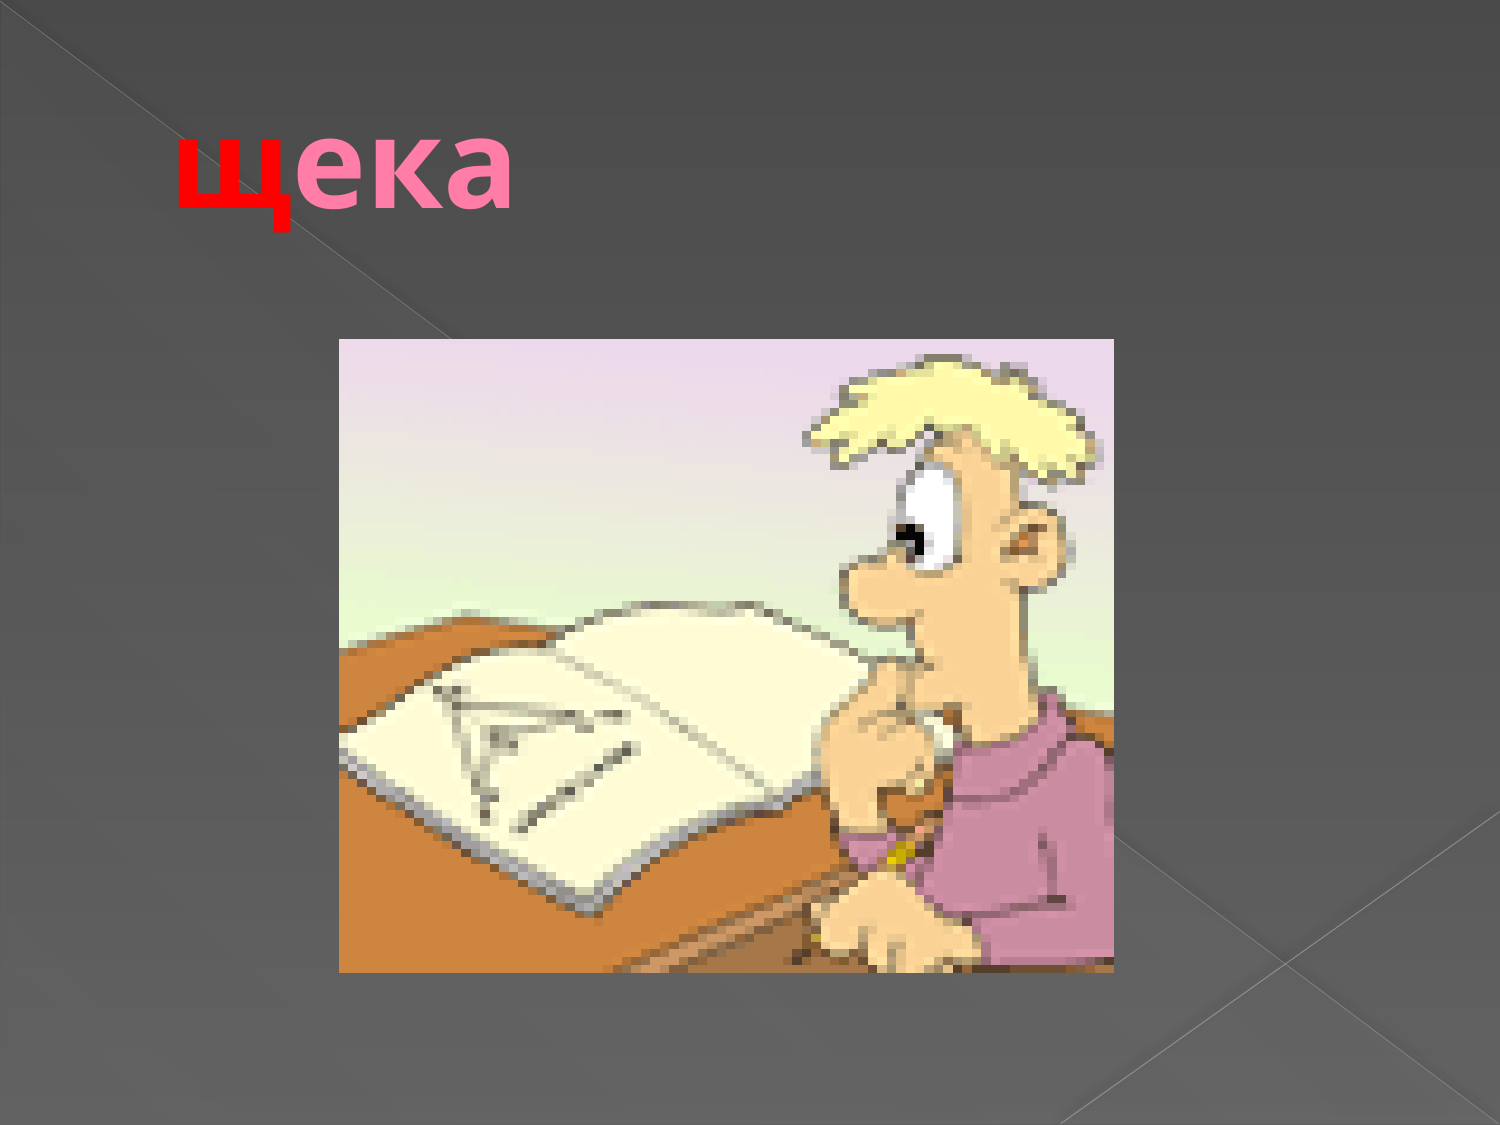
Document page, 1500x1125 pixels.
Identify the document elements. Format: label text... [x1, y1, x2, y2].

title щека [75, 43, 1425, 274]
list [339, 339, 1114, 973]
